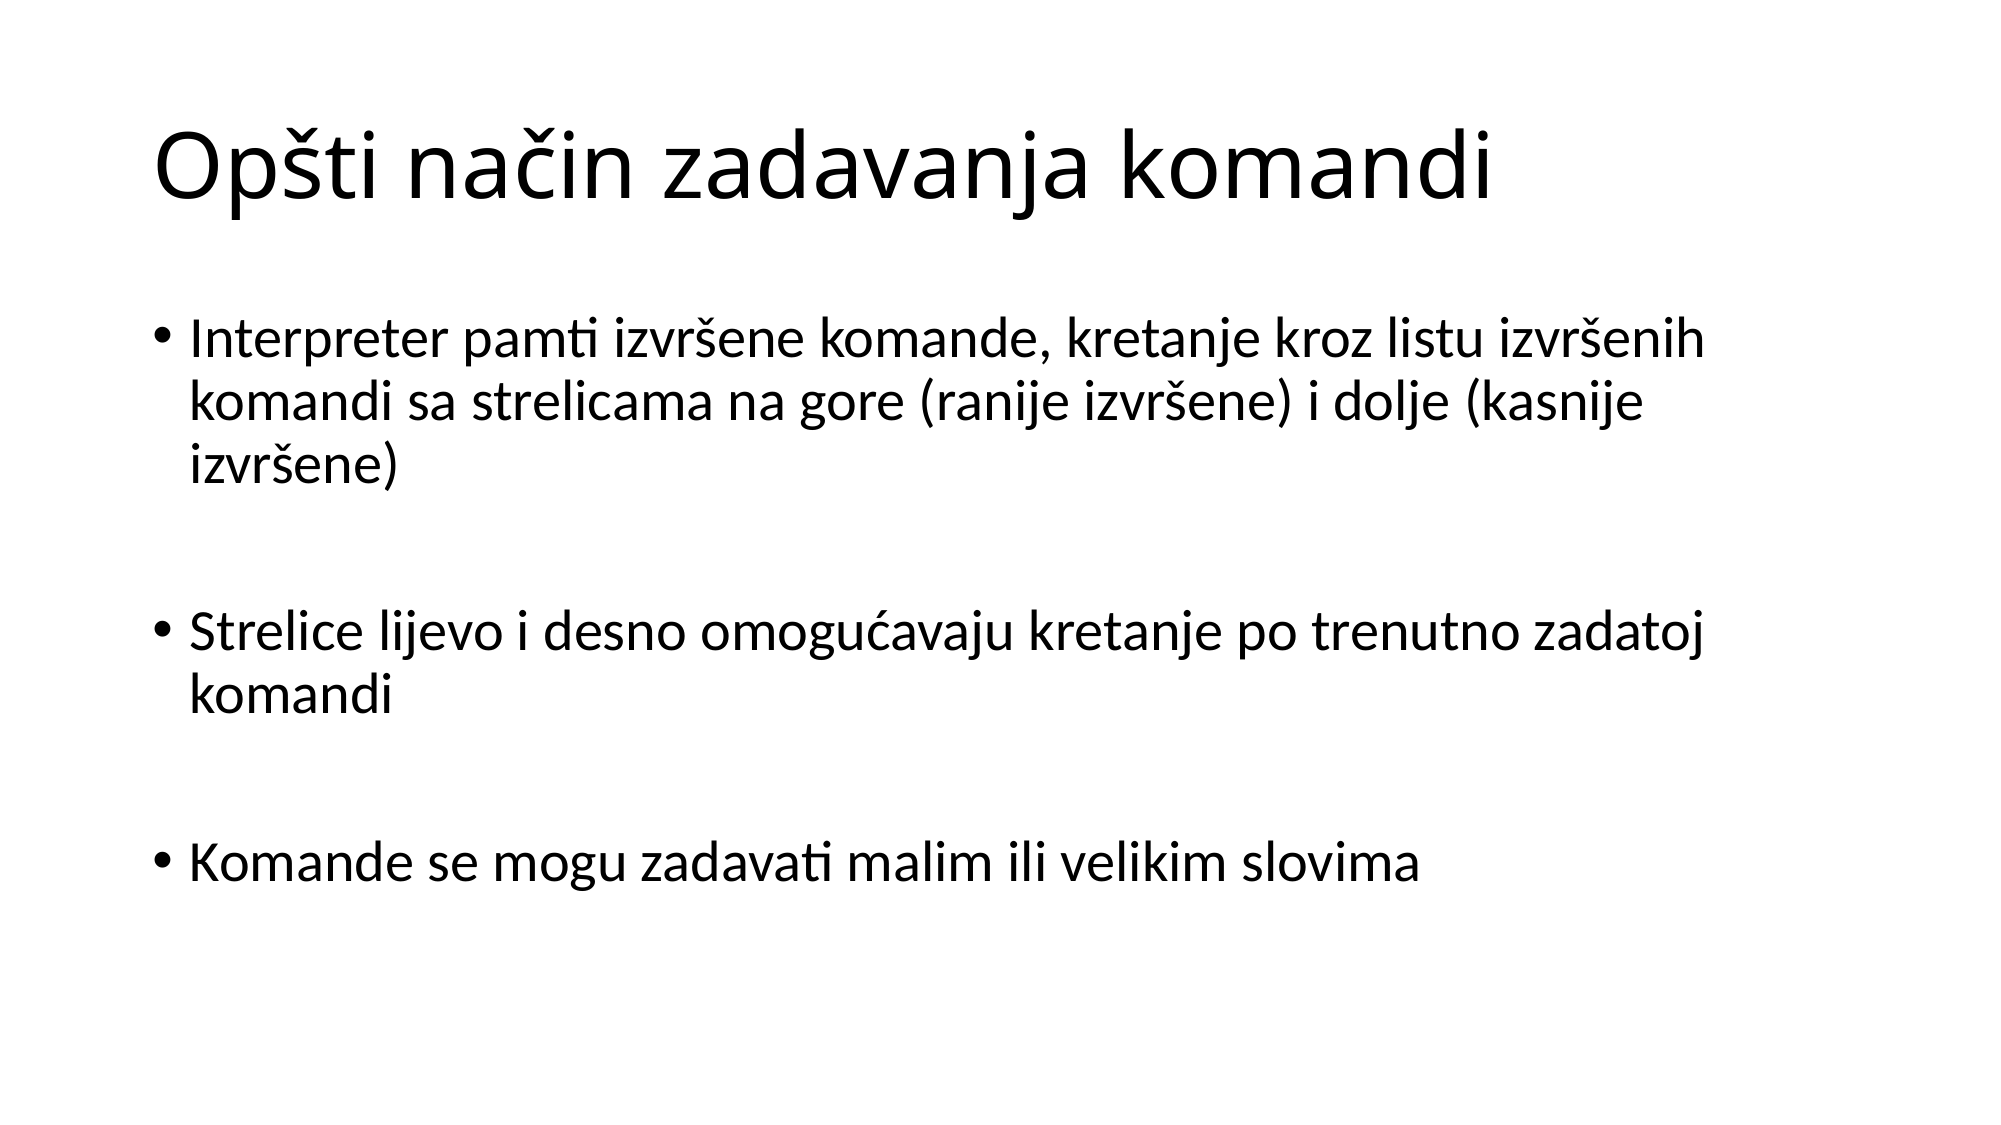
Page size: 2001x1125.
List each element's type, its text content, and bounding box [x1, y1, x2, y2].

title Opšti način zadavanja komandi [137, 59, 1863, 278]
list Interpreter pamti izvršene komande, kretanje kroz listu izvršenih komandi sa strelicama na gore (ranije izvršene) i dolje (kasnije izvršene) Strelice lijevo i desno omogućavaju kretanje po trenutno zadatoj komandi Komande se mogu zadavati malim ili velikim slovima [137, 299, 1863, 1014]
